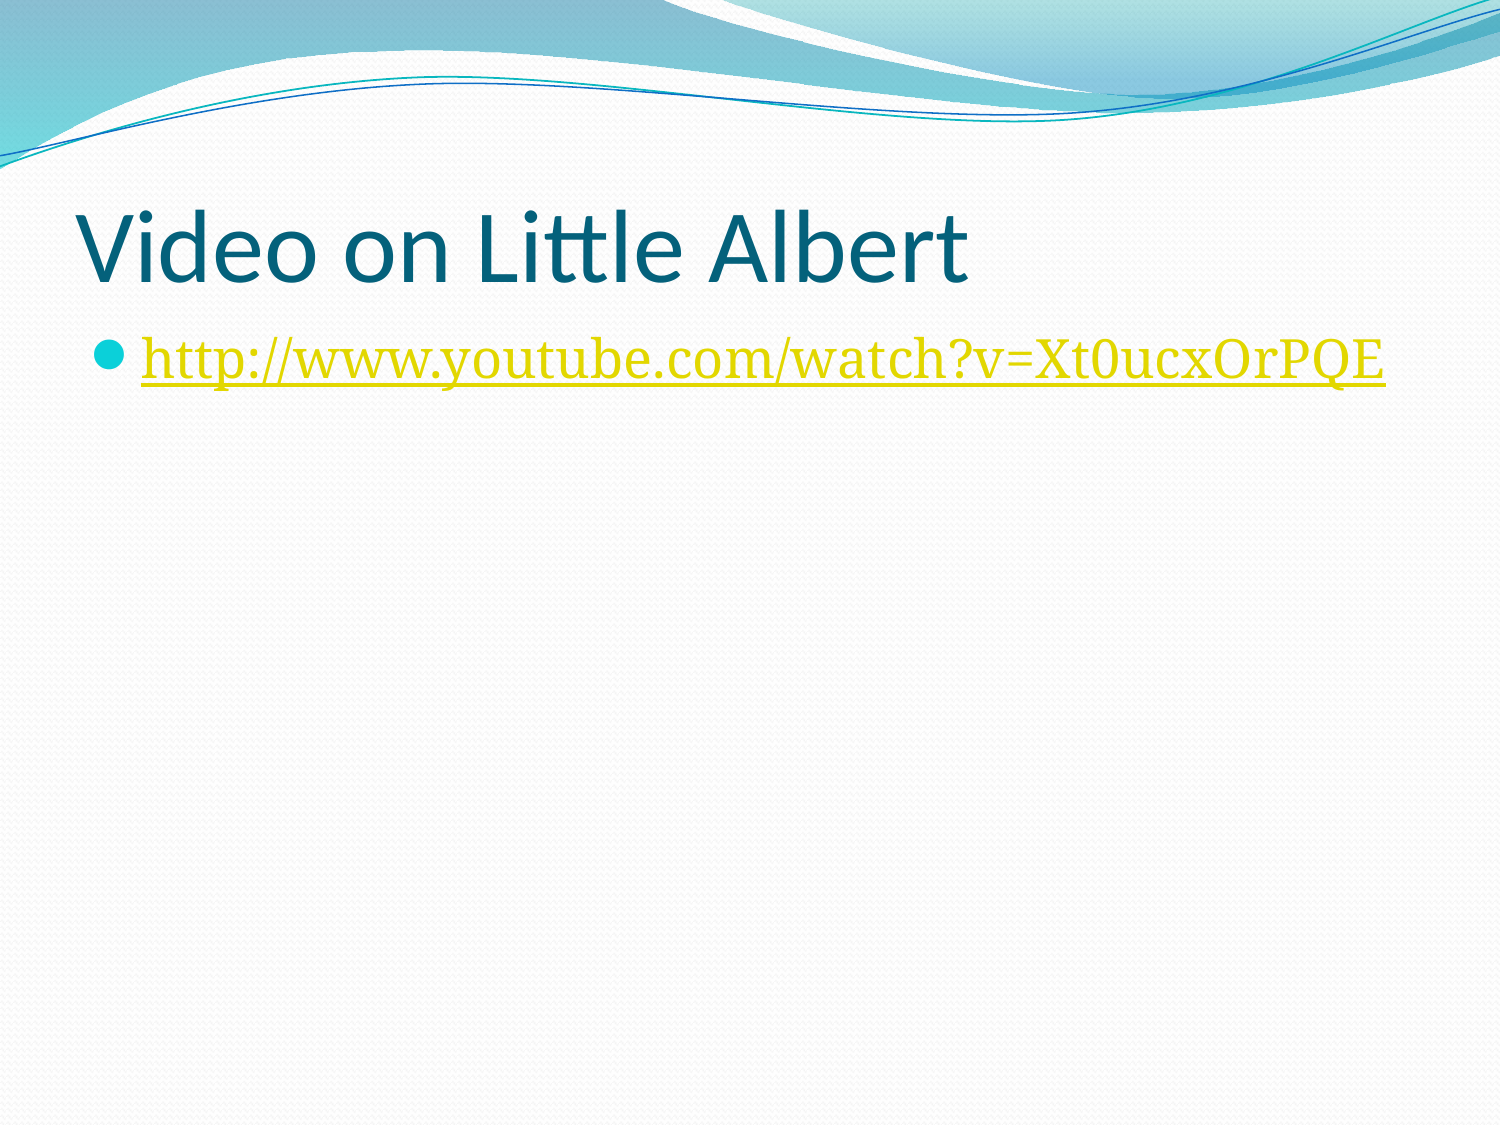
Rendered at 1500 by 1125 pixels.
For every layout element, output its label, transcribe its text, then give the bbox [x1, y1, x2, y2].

title Video on Little Albert [75, 115, 1425, 303]
list http://www.youtube.com/watch?v=Xt0ucxOrPQE [75, 317, 1425, 1038]
